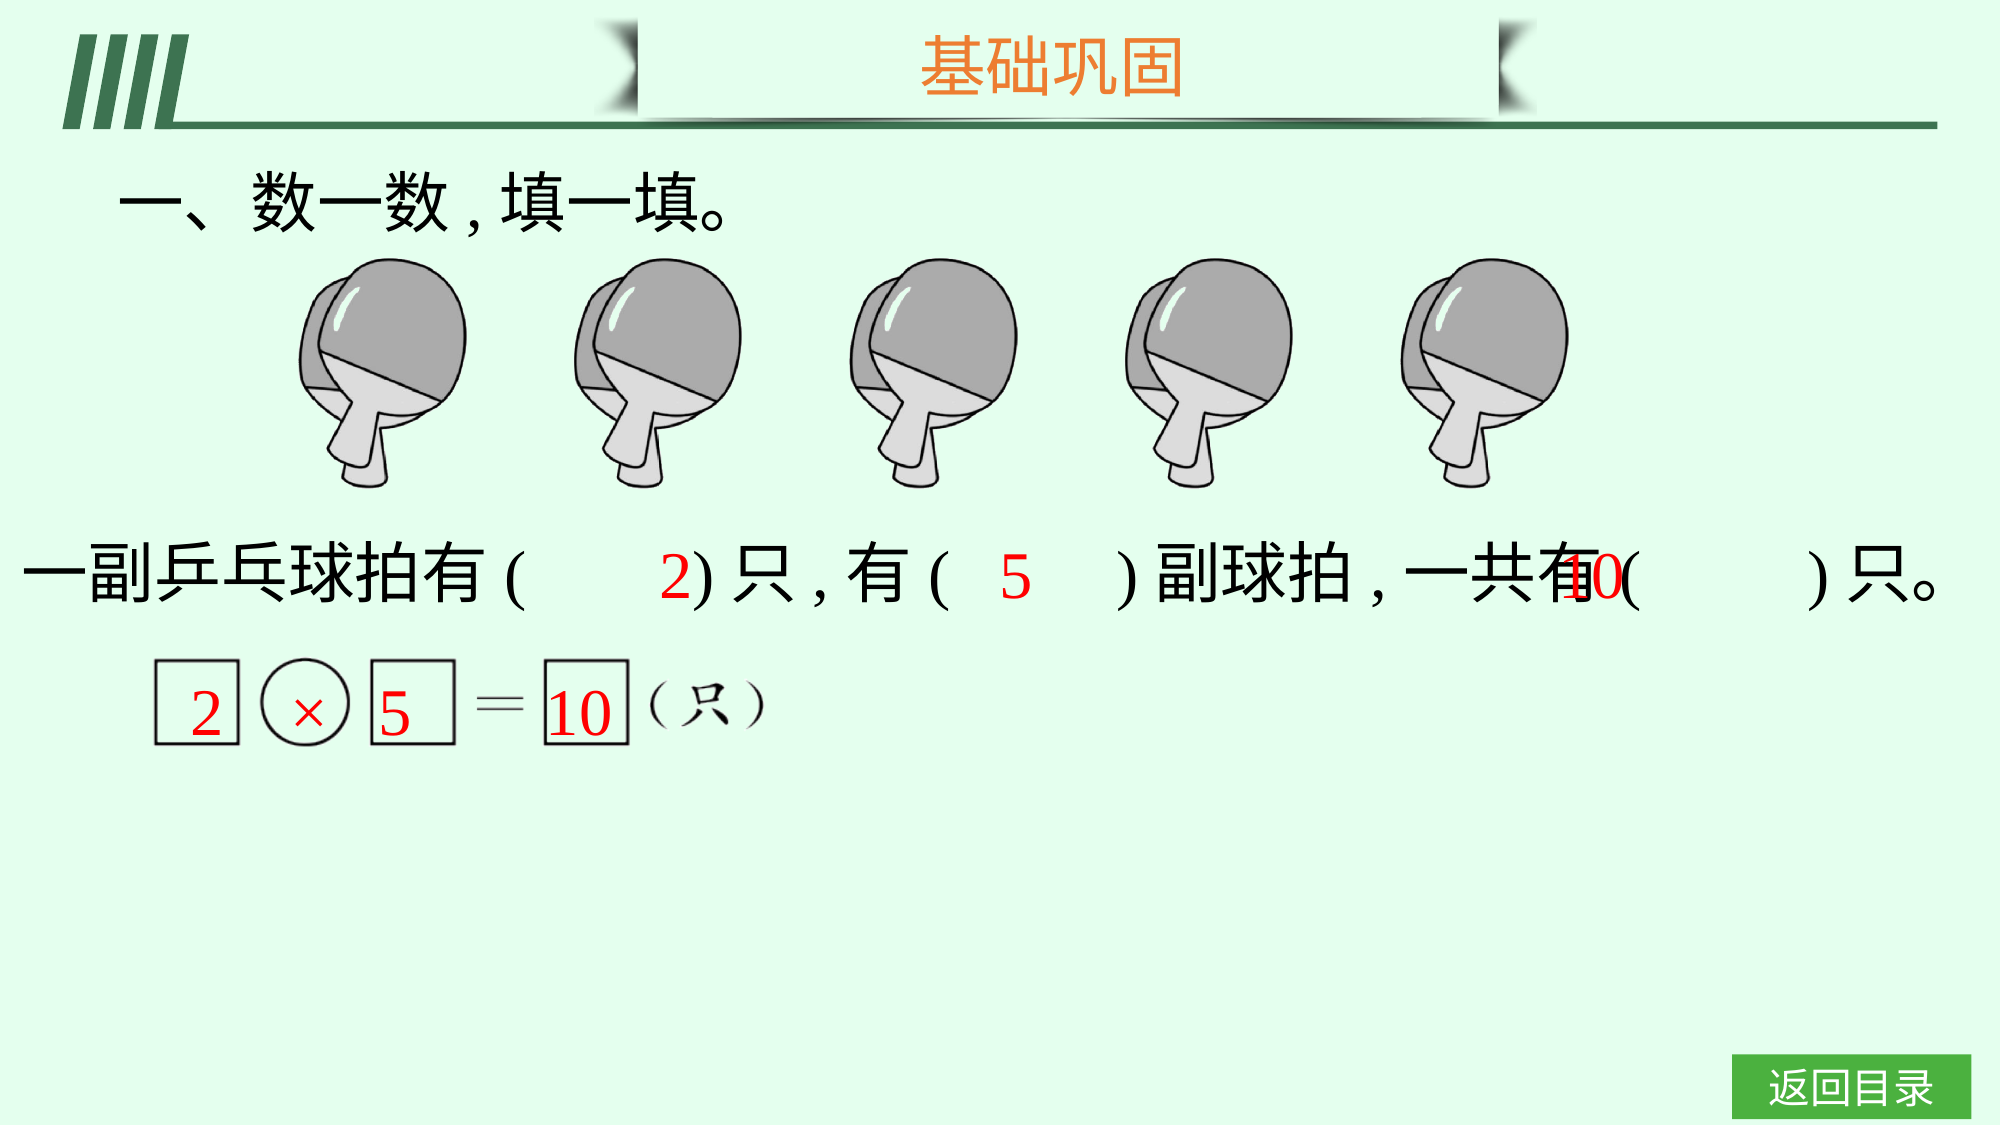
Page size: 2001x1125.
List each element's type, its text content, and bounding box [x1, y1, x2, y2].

picture [141, 627, 846, 766]
text_box 一副乒乓球拍有( )只,有( )副球拍,一共有( )只。 [6, 507, 1994, 619]
picture [285, 249, 1575, 492]
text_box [62, 34, 1938, 130]
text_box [594, 16, 1537, 127]
text_box 5 [984, 509, 1048, 620]
text_box 10 [1543, 509, 1641, 620]
text_box 2 [645, 509, 709, 620]
text_box 一、数一数,填一填。 [102, 137, 797, 249]
